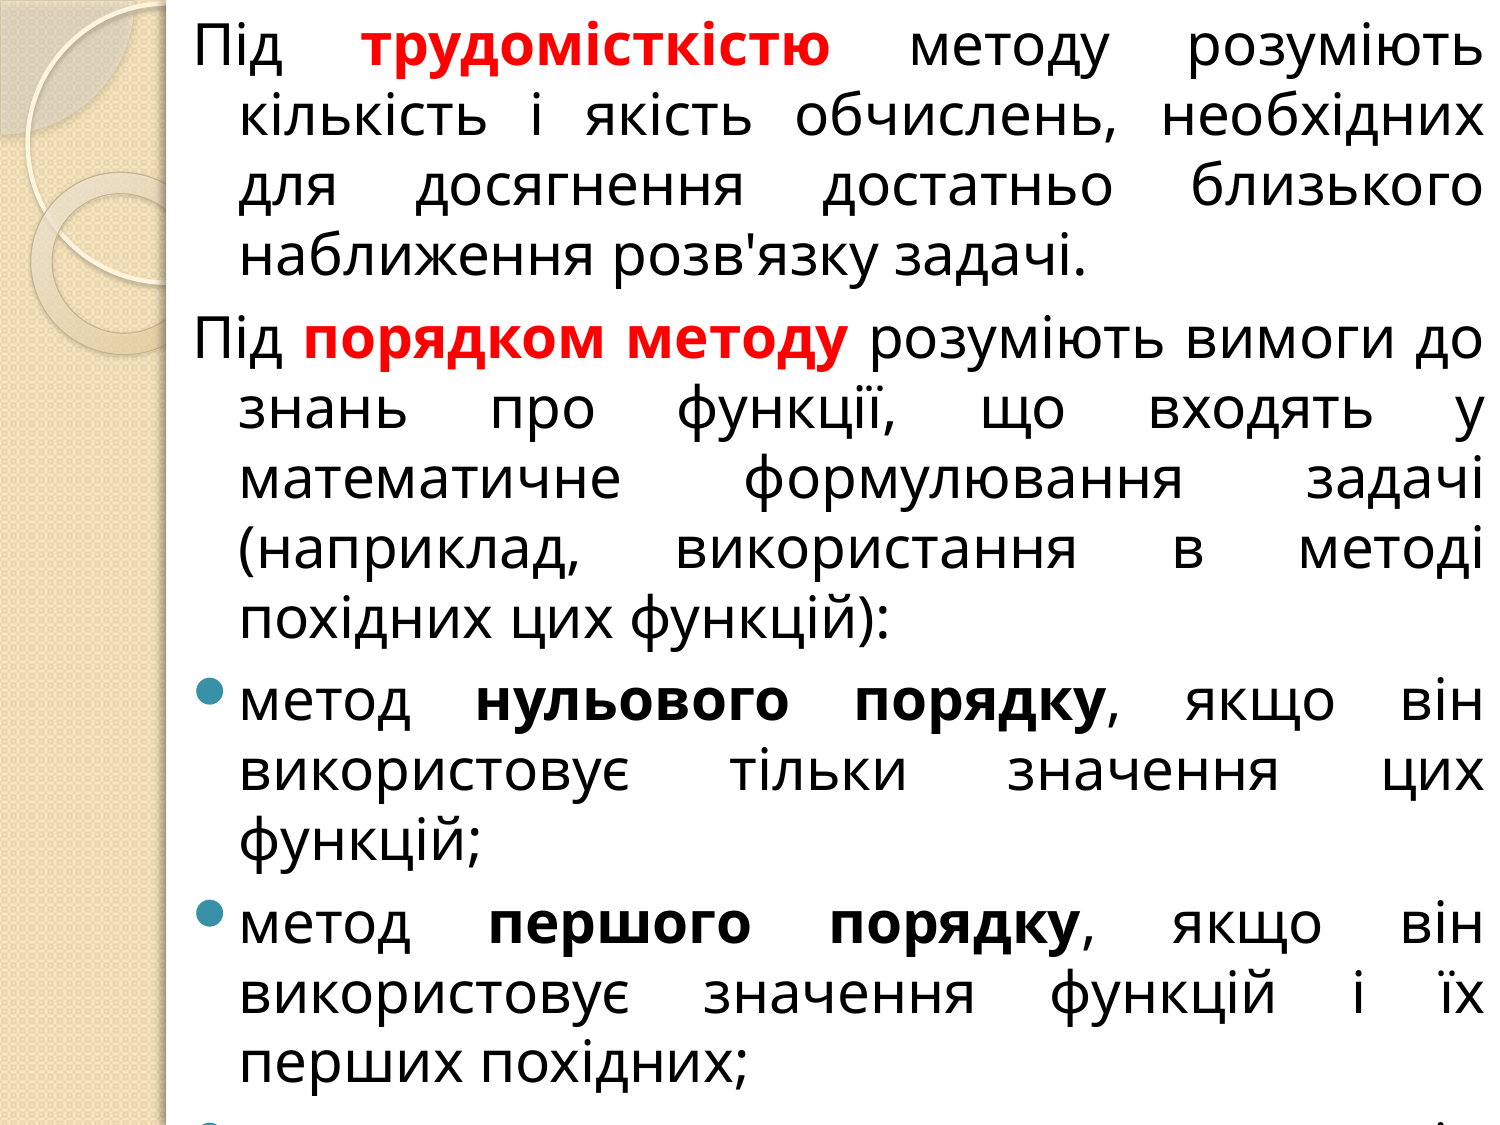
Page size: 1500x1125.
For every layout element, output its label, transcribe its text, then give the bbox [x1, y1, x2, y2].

list Під трудомісткістю методу розуміють кількість і якість обчислень, необхідних для досягнення достатньо близького наближення розв'язку задачі. Під порядком методу розуміють вимоги до знань про функції, що входять у математичне формулювання задачі (наприклад, використання в методі похідних цих функцій): метод нульового порядку, якщо він використовує тільки значення цих функцій; метод першого порядку, якщо він використовує значення функцій і їх перших похідних; метод другого порядку, якщо він використовує значення і функцій та їх перших і других похідних і т. д. [164, 0, 1500, 1025]
